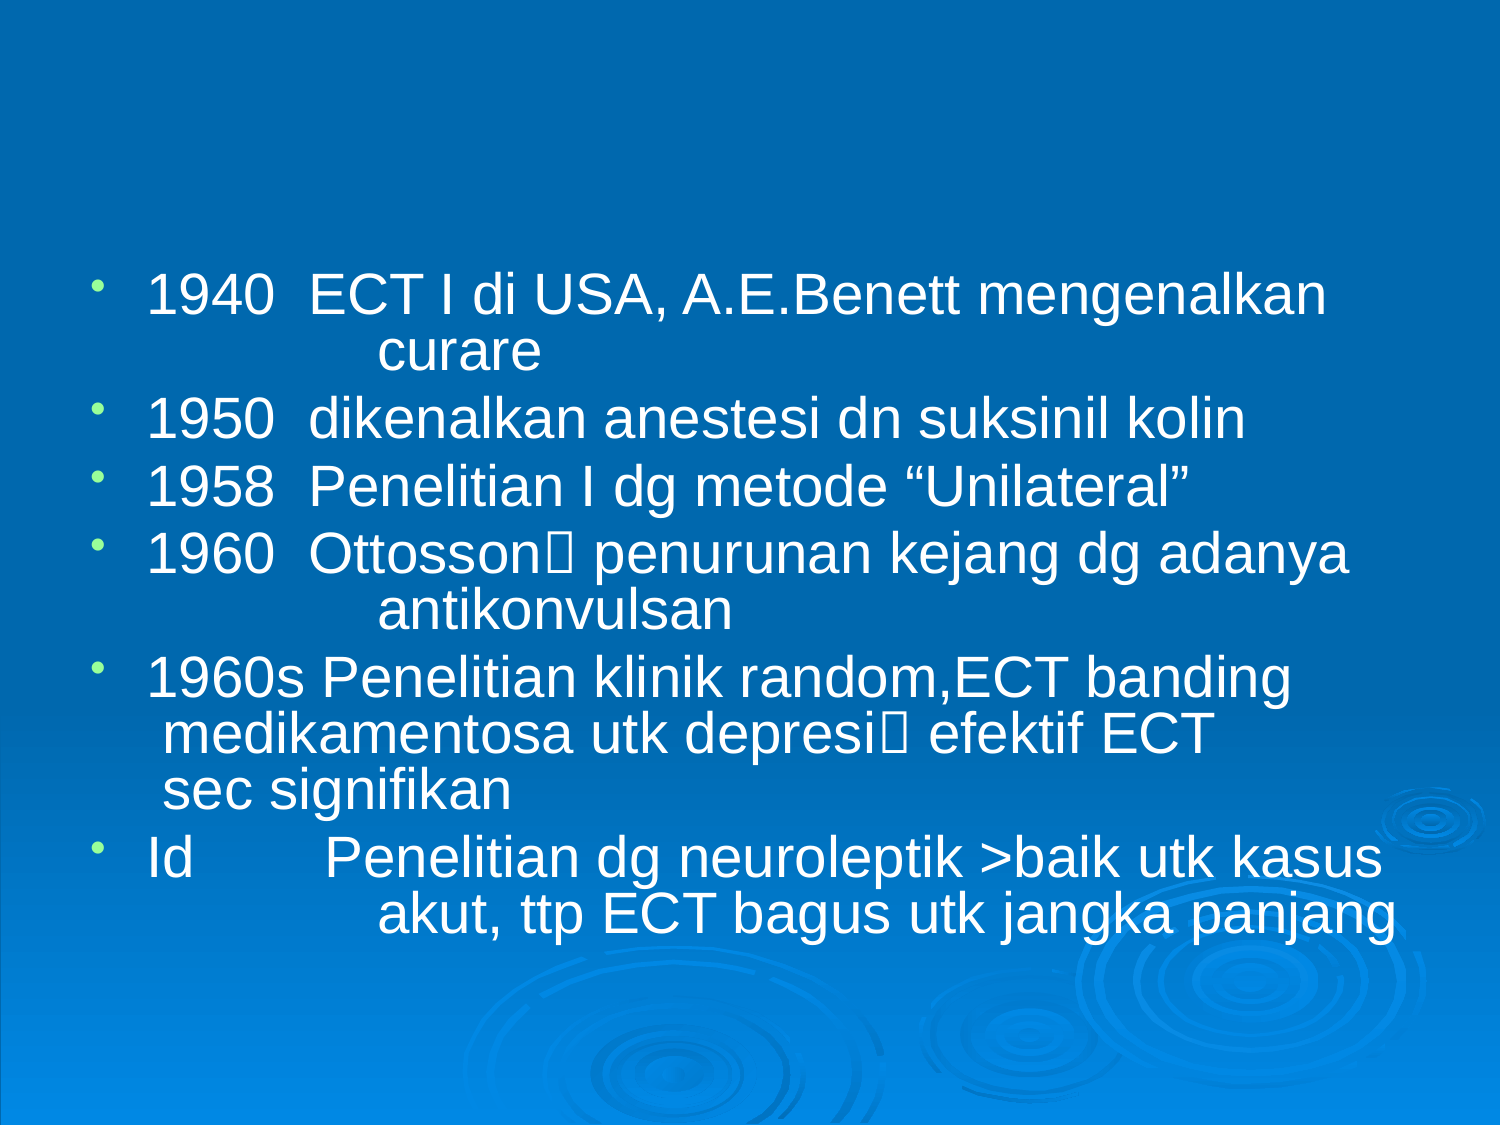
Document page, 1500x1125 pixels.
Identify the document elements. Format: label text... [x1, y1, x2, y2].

list 1940 ECT I di USA, A.E.Benett mengenalkan curare 1950 dikenalkan anestesi dn suksinil kolin 1958 Penelitian I dg metode “Unilateral” 1960 Ottosson penurunan kejang dg adanya antikonvulsan 1960s Penelitian klinik random,ECT banding medikamentosa utk depresi efektif ECT sec signifikan Id Penelitian dg neuroleptik >baik utk kasus akut, ttp ECT bagus utk jangka panjang [74, 262, 1426, 1006]
